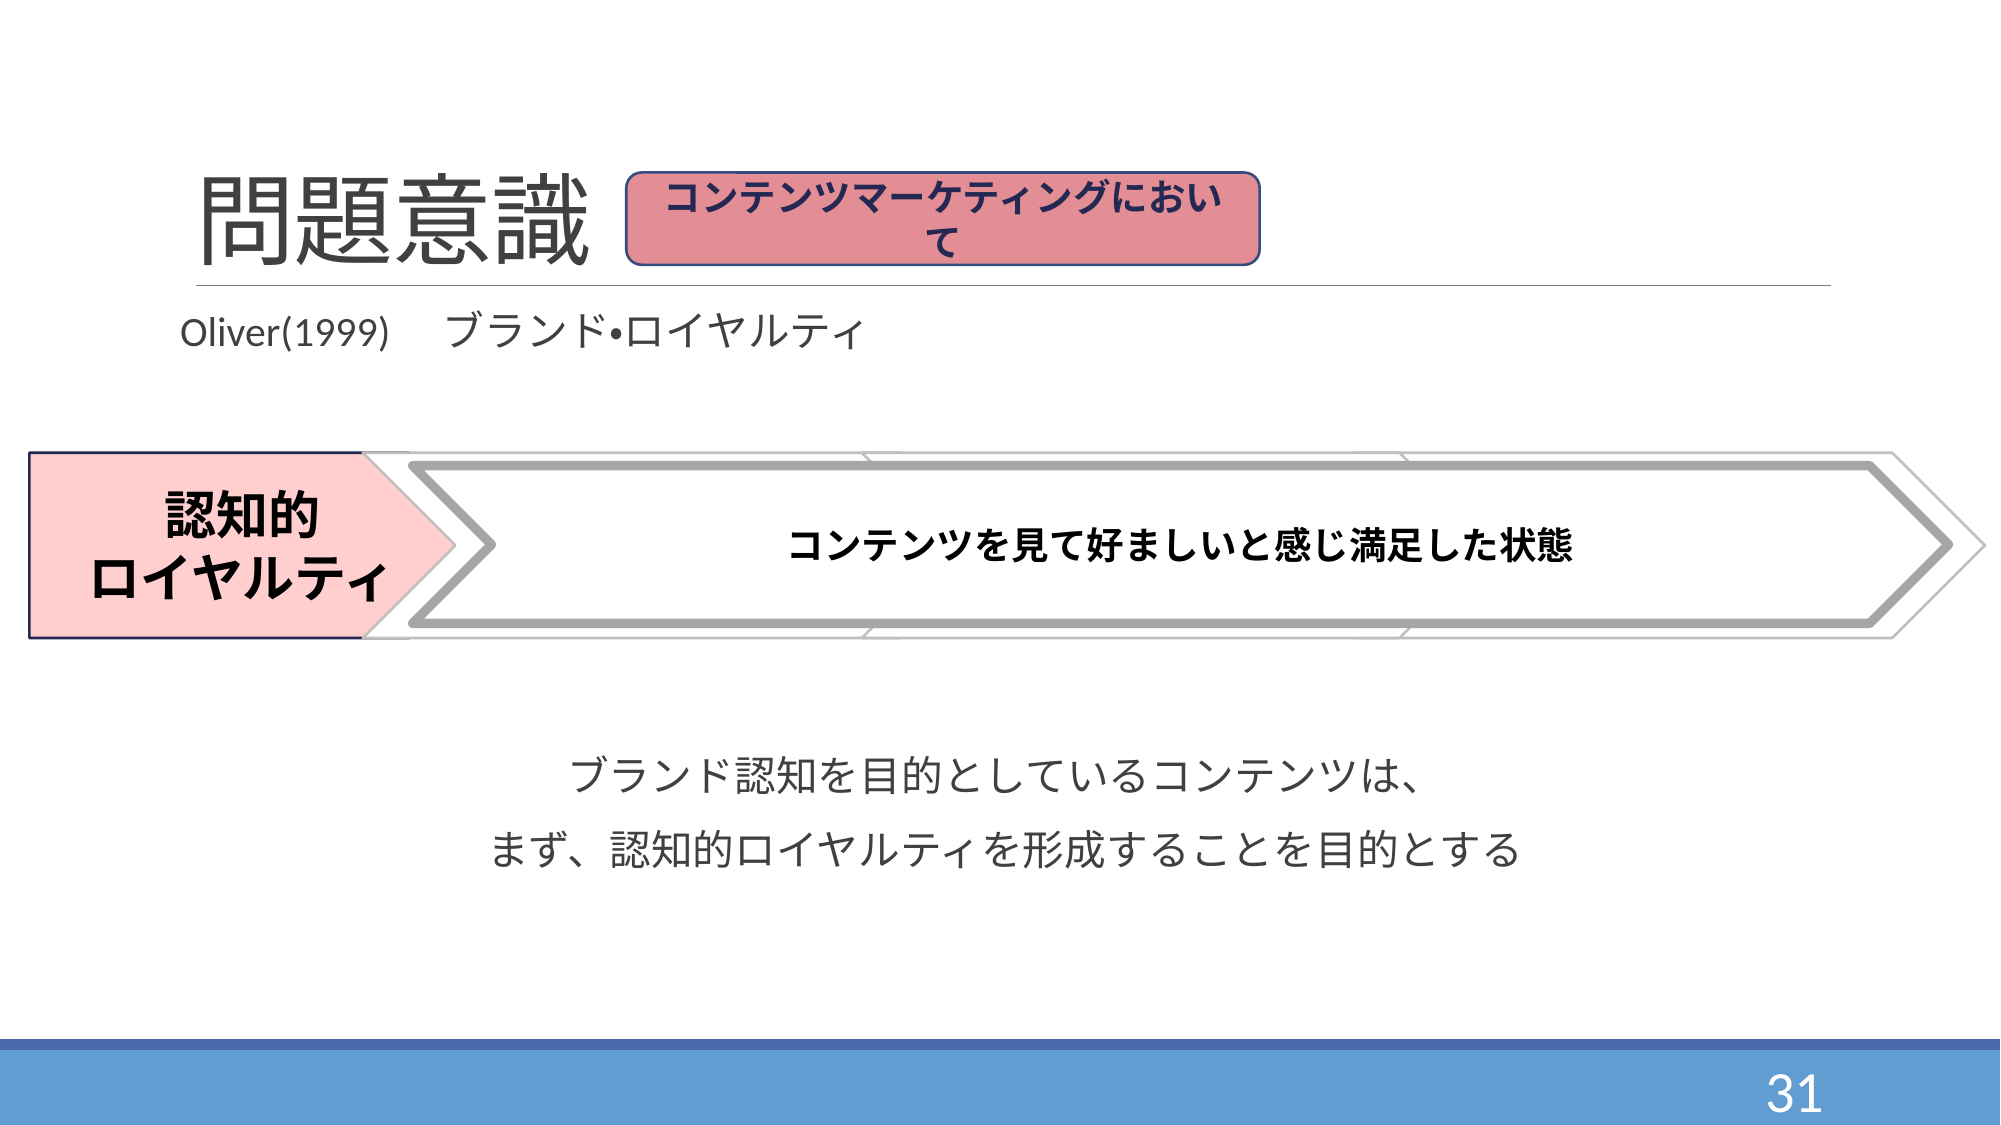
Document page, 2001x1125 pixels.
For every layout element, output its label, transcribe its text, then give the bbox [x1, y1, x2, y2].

text_box コンテンツマーケティングにおいて [624, 171, 1261, 267]
title 問題意識 [180, 47, 1830, 285]
slide_number 31 [1624, 1059, 1840, 1120]
list Oliver(1999) ブランド・ロイヤルティ ブランド認知を目的としているコンテンツは、 まず、認知的ロイヤルティを形成することを目的とする [180, 649, 1830, 963]
list Oliver(1999) ブランド・ロイヤルティ ブランド認知を目的としているコンテンツは、 まず、認知的ロイヤルティを形成することを目的とする [180, 302, 1830, 450]
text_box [28, 452, 1986, 639]
